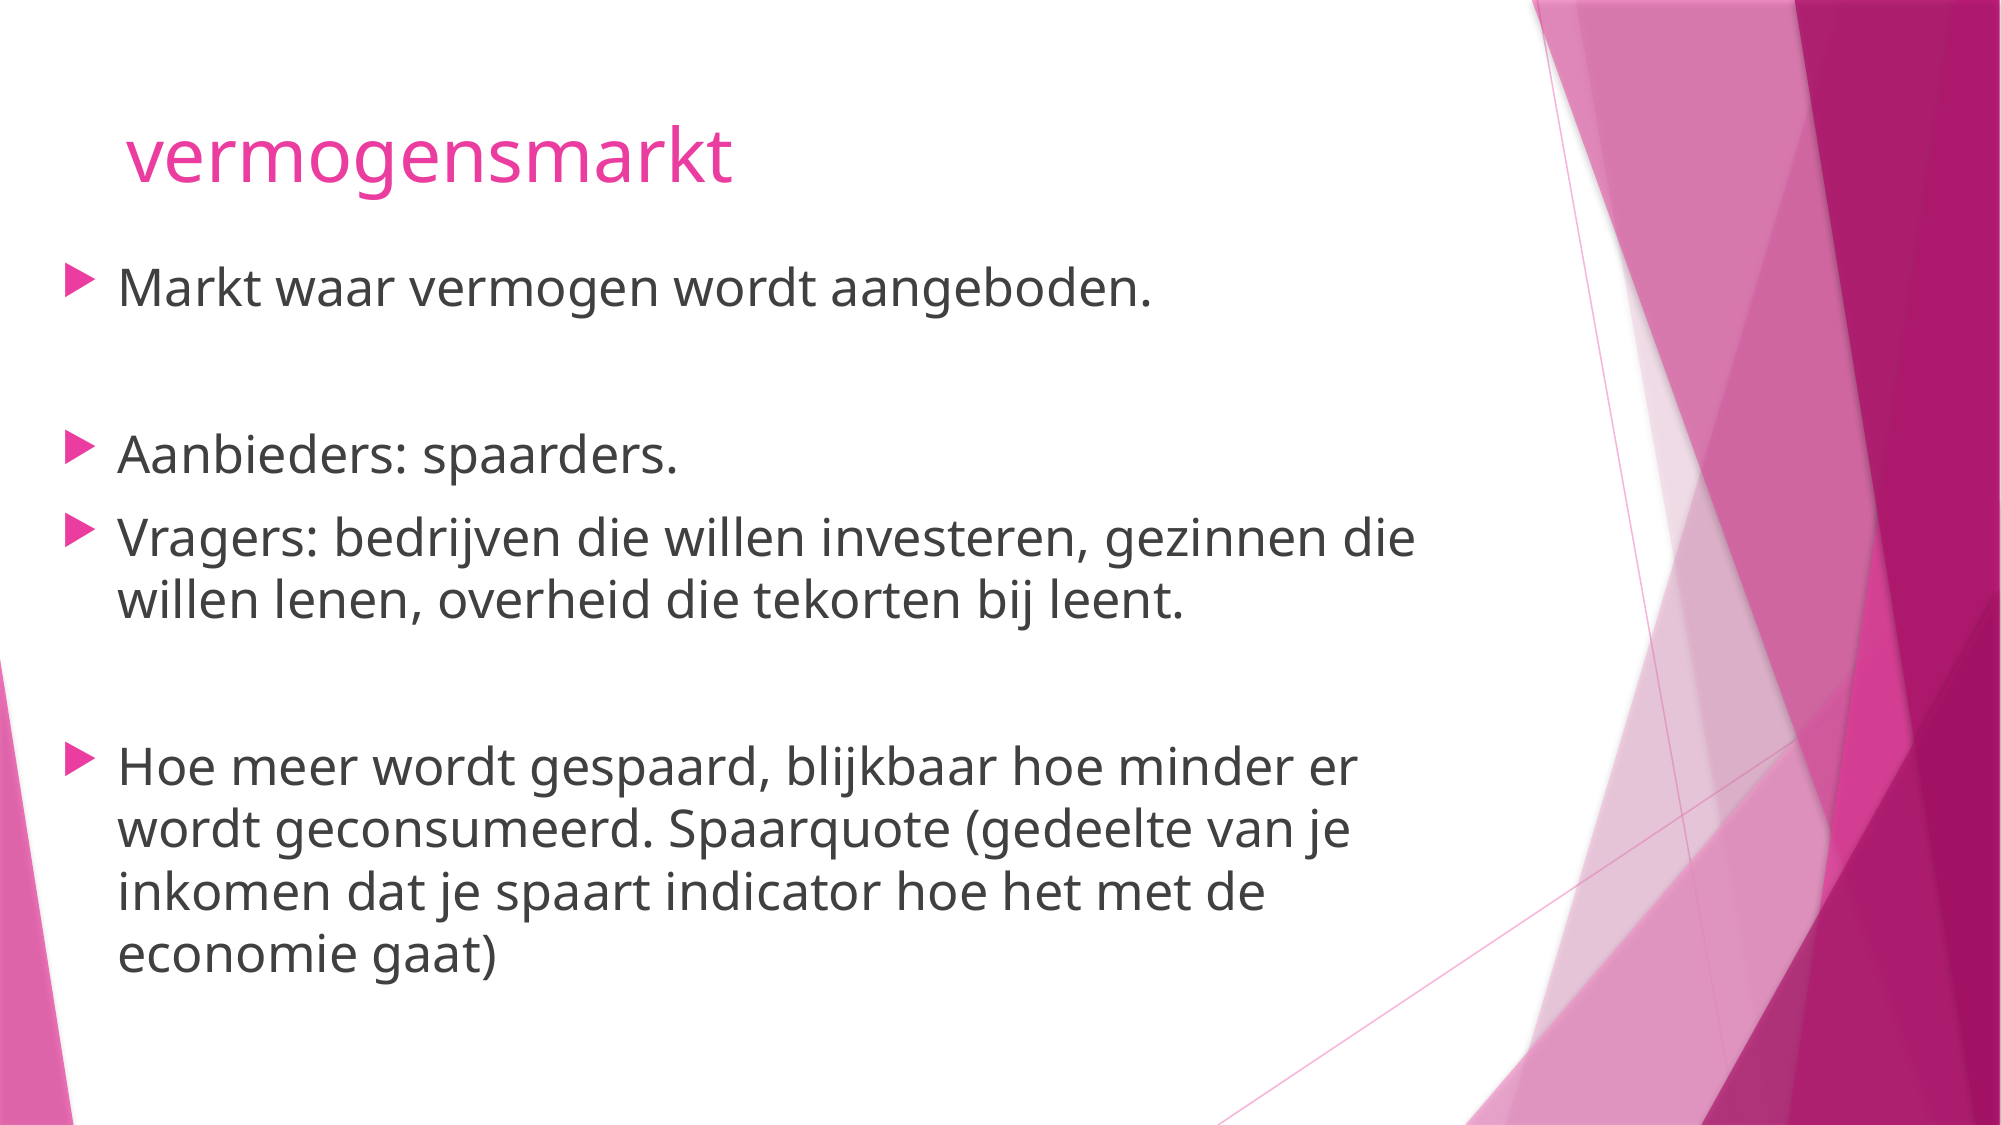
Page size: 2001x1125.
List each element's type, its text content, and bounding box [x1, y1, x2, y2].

title vermogensmarkt [111, 99, 1522, 247]
list Markt waar vermogen wordt aangeboden. Aanbieders: spaarders. Vragers: bedrijven die willen investeren, gezinnen die willen lenen, overheid die tekorten bij leent. Hoe meer wordt gespaard, blijkbaar hoe minder er wordt geconsumeerd. Spaarquote (gedeelte van je inkomen dat je spaart indicator hoe het met de economie gaat) [46, 247, 1522, 992]
